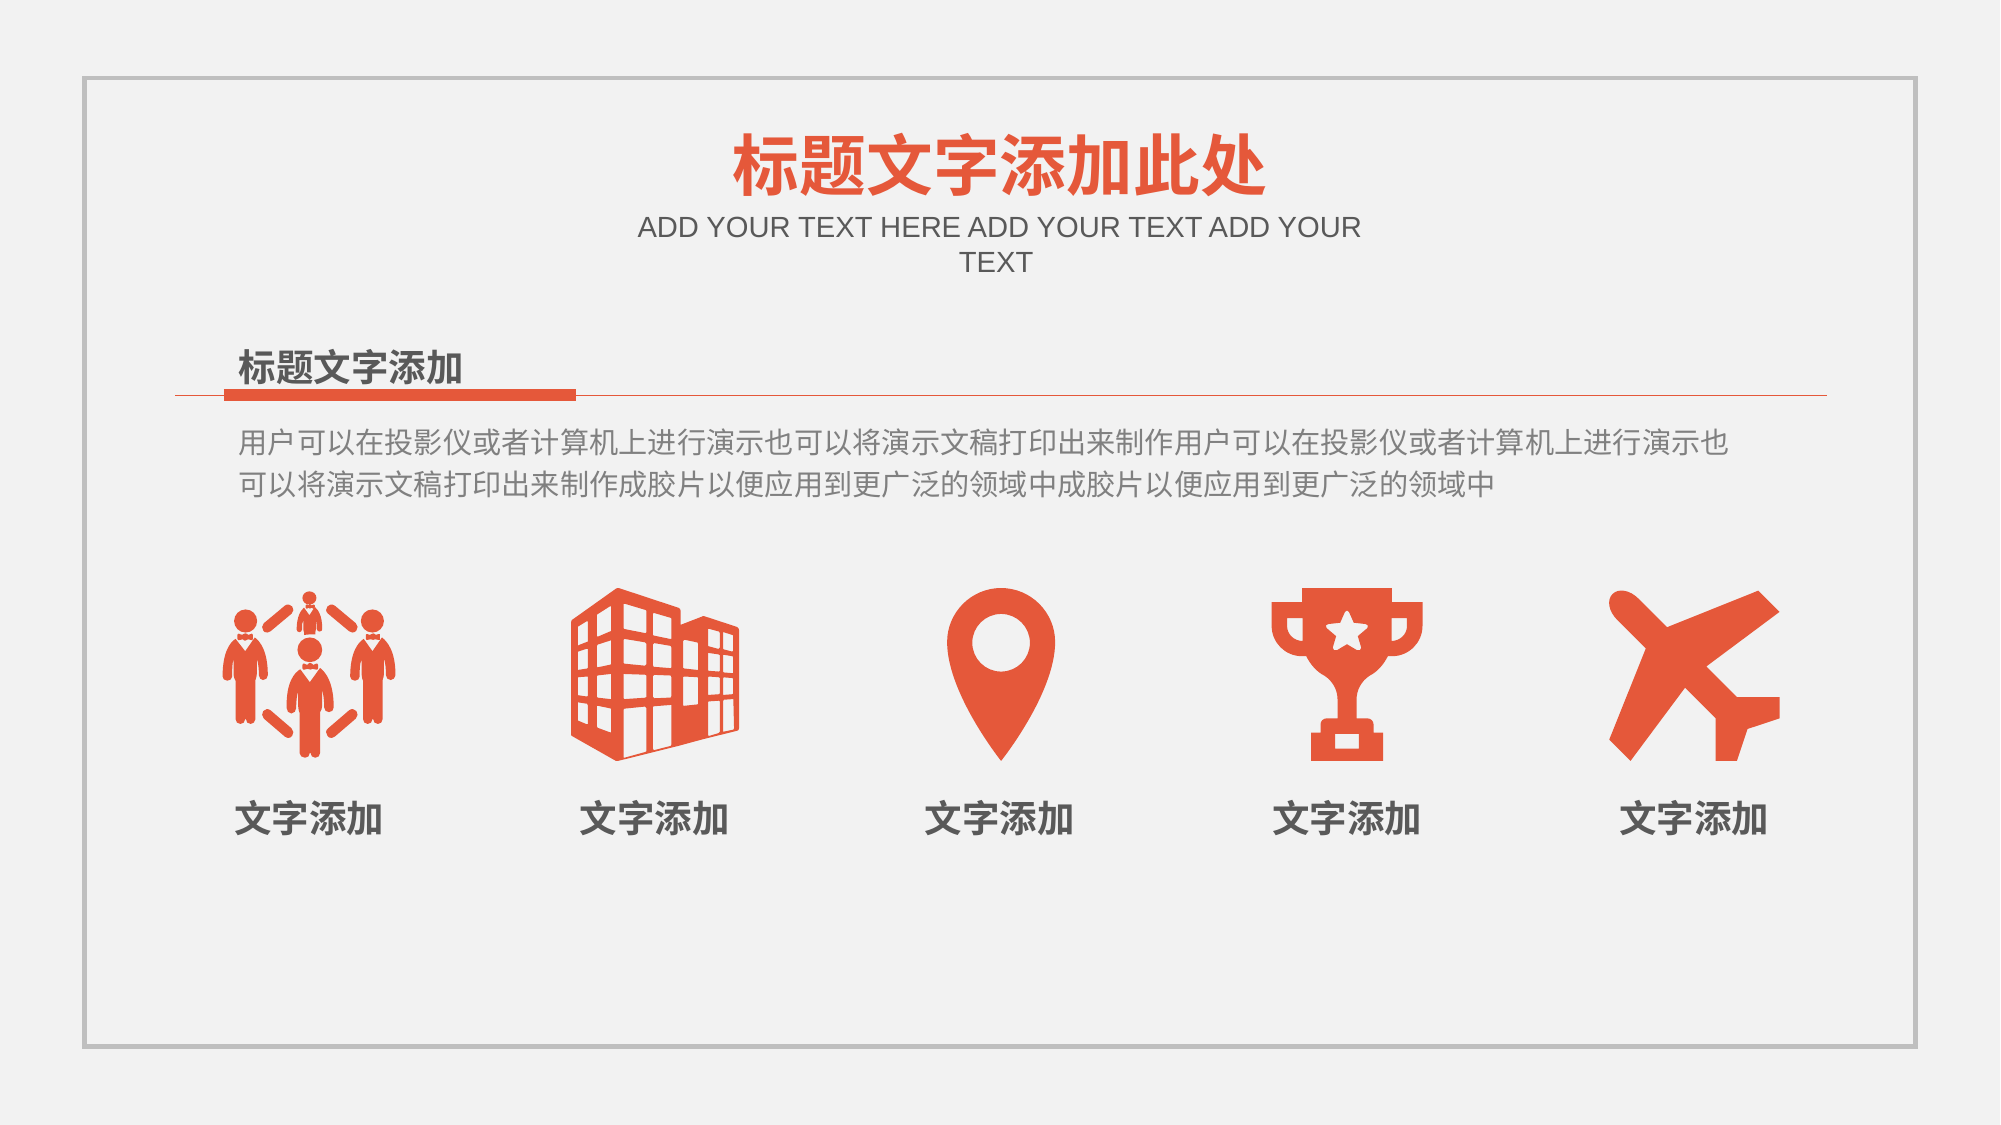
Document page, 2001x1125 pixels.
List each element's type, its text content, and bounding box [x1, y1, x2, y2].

text_box 文字添加 [1554, 778, 1834, 847]
text_box [285, 590, 335, 759]
text_box [570, 586, 741, 762]
text_box [946, 586, 1057, 763]
text_box 文字添加 [515, 778, 795, 847]
text_box 文字添加 [860, 778, 1140, 847]
text_box 文字添加 [1207, 778, 1487, 847]
text_box [1608, 589, 1782, 763]
text_box [221, 608, 269, 726]
text_box [349, 608, 397, 726]
text_box [324, 603, 359, 634]
text_box [260, 708, 295, 740]
text_box ADD YOUR TEXT HERE ADD YOUR TEXT ADD YOUR TEXT [599, 201, 1401, 286]
text_box [1270, 586, 1424, 762]
text_box [260, 603, 295, 634]
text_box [223, 327, 1762, 506]
text_box 标题文字添加此处 [718, 116, 1282, 201]
text_box 文字添加 [169, 778, 449, 847]
text_box [324, 708, 359, 740]
